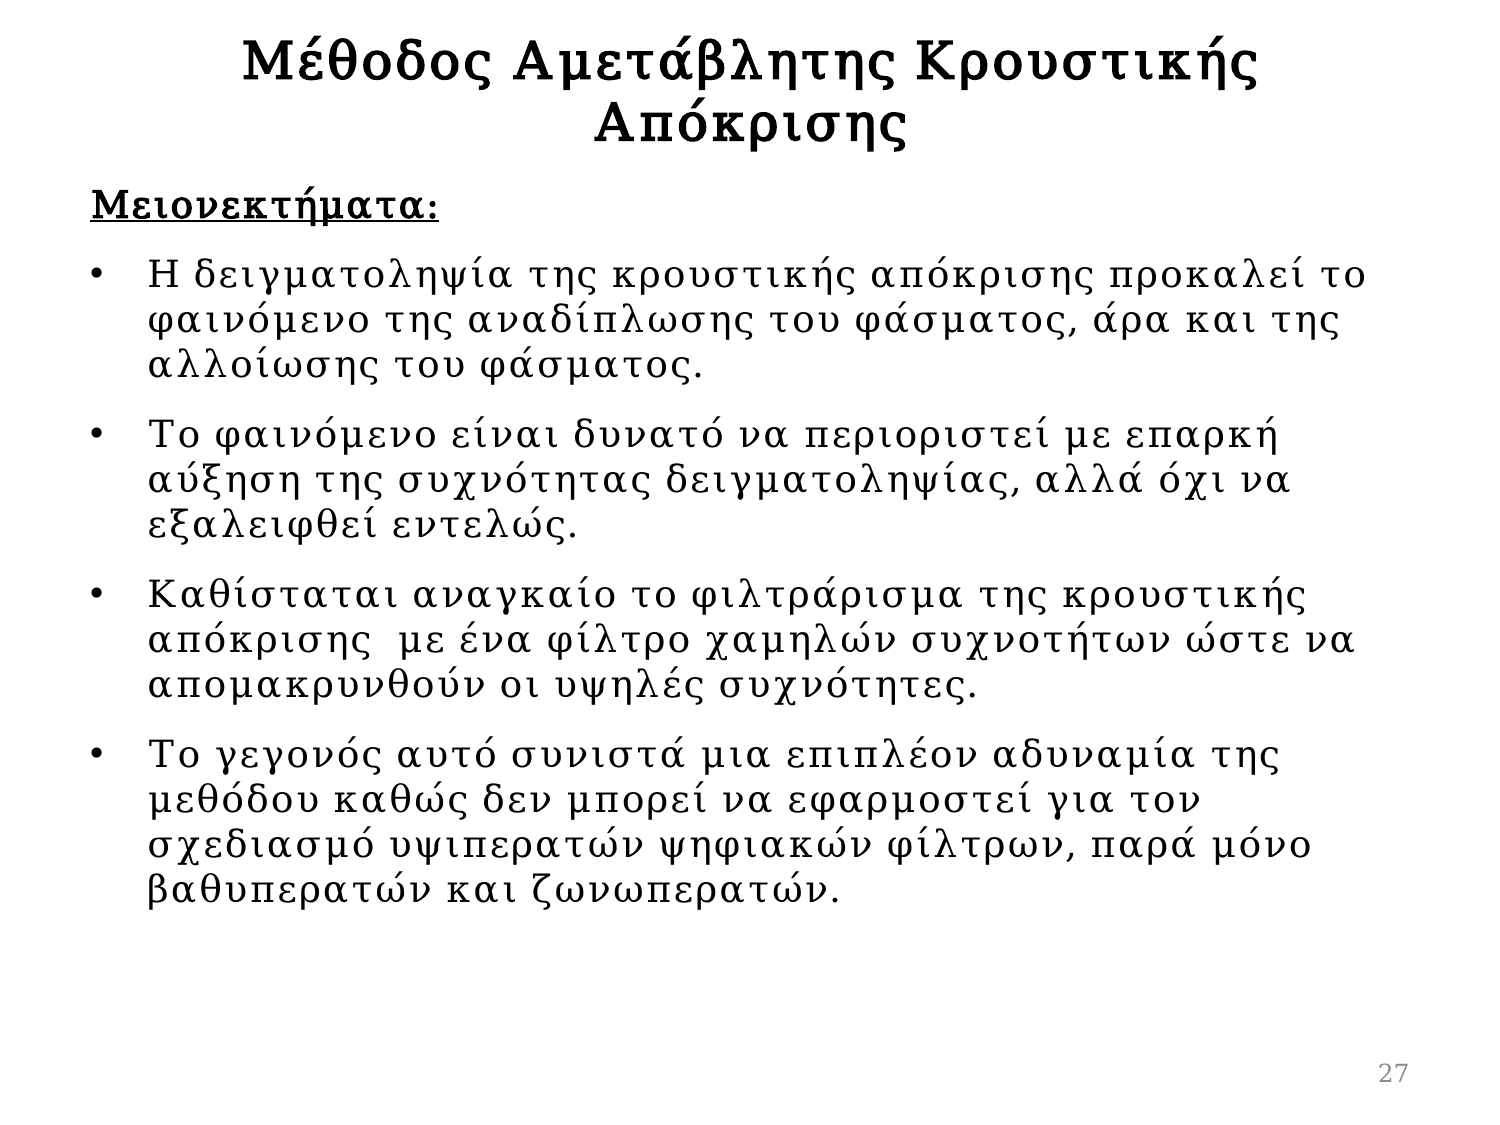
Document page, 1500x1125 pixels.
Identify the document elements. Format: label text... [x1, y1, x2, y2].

slide_number 27 [1222, 1042, 1425, 1103]
title Μέθοδος Αμετάβλητης Κρουστικής Απόκρισης [75, 19, 1425, 159]
